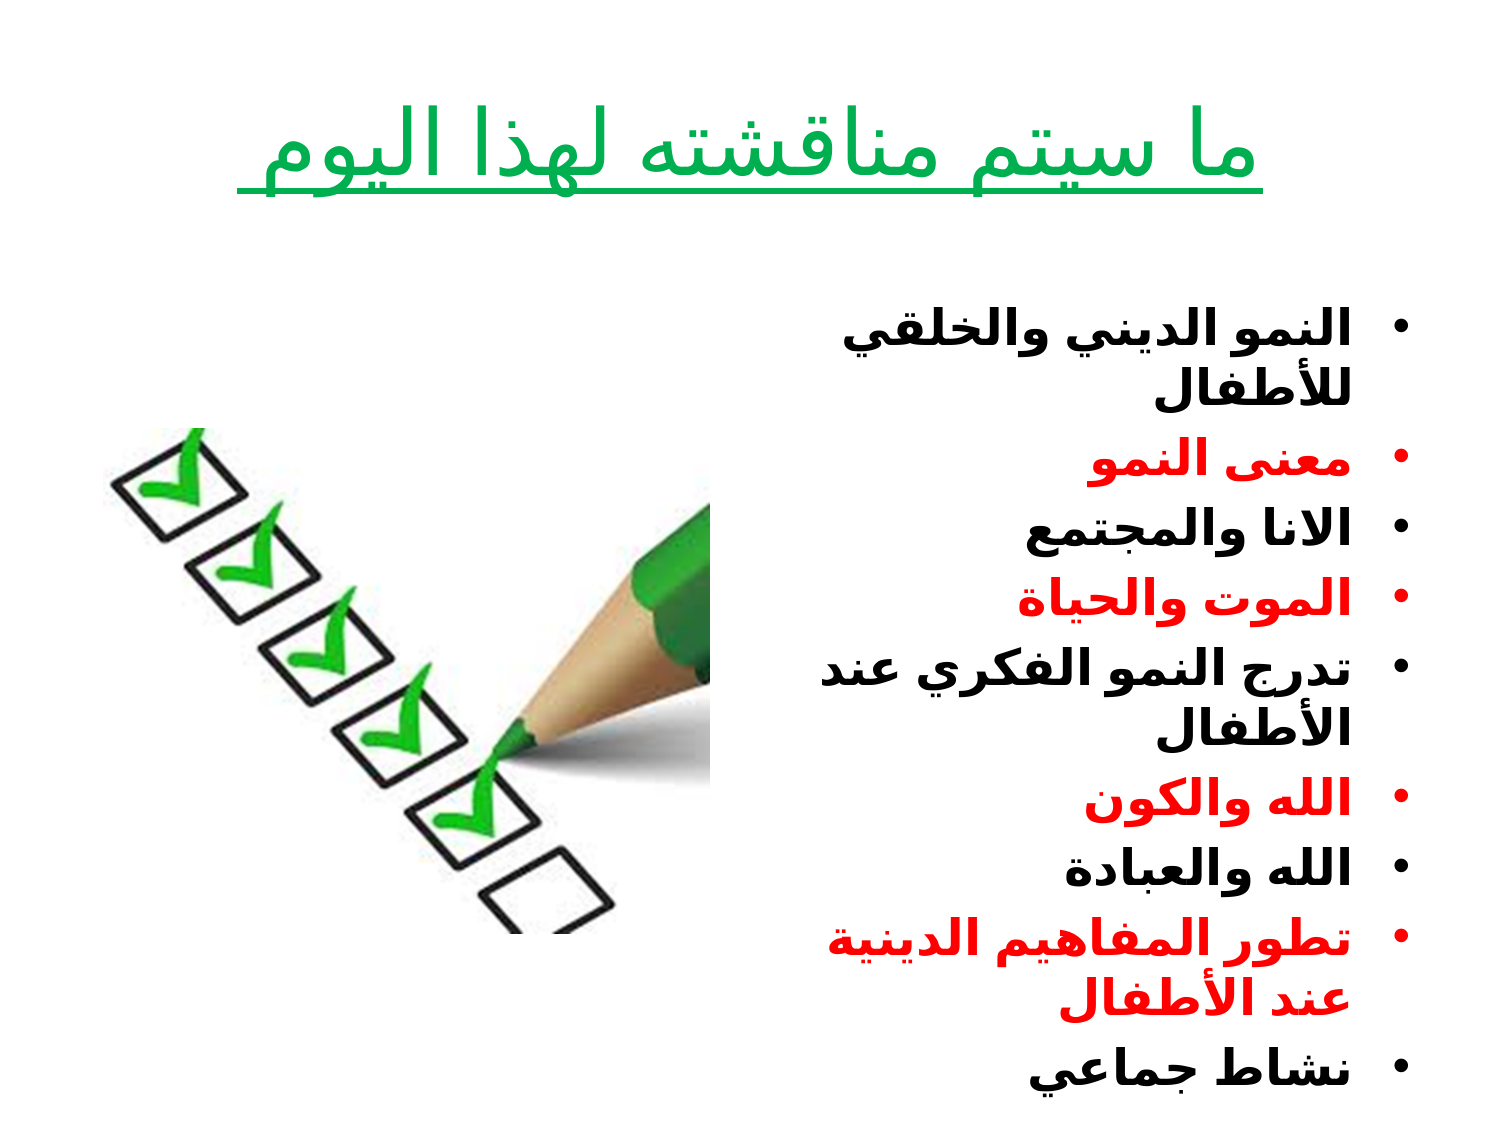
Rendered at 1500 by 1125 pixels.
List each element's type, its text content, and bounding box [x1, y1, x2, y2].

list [103, 428, 710, 934]
title ما سيتم مناقشته لهذا اليوم [75, 45, 1425, 233]
list النمو الديني والخلقي للأطفال معنى النمو الانا والمجتمع الموت والحياة تدرج النمو الفكري عند الأطفال الله والكون الله والعبادة تطور المفاهيم الدينية عند الأطفال نشاط جماعي [761, 288, 1425, 937]
